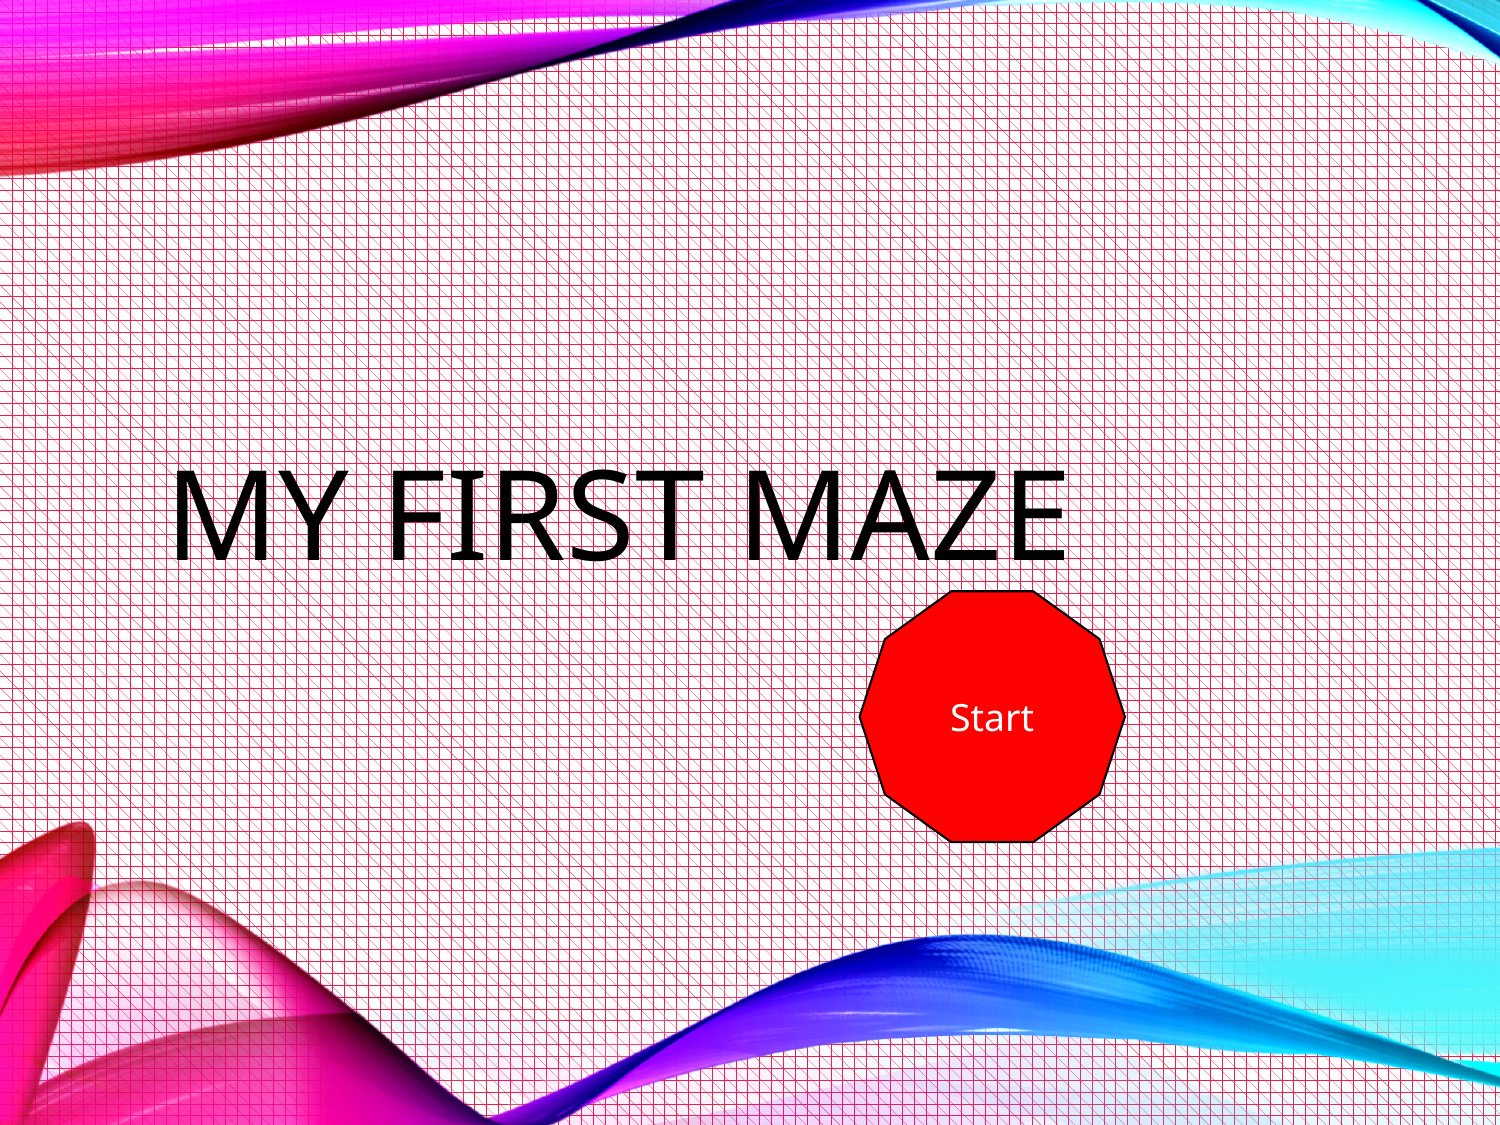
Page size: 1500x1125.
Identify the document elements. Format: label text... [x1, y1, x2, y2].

picture [0, 0, 1500, 178]
text_box Start [858, 590, 1126, 844]
title My first maze [150, 295, 1350, 596]
picture [0, 819, 1500, 1125]
